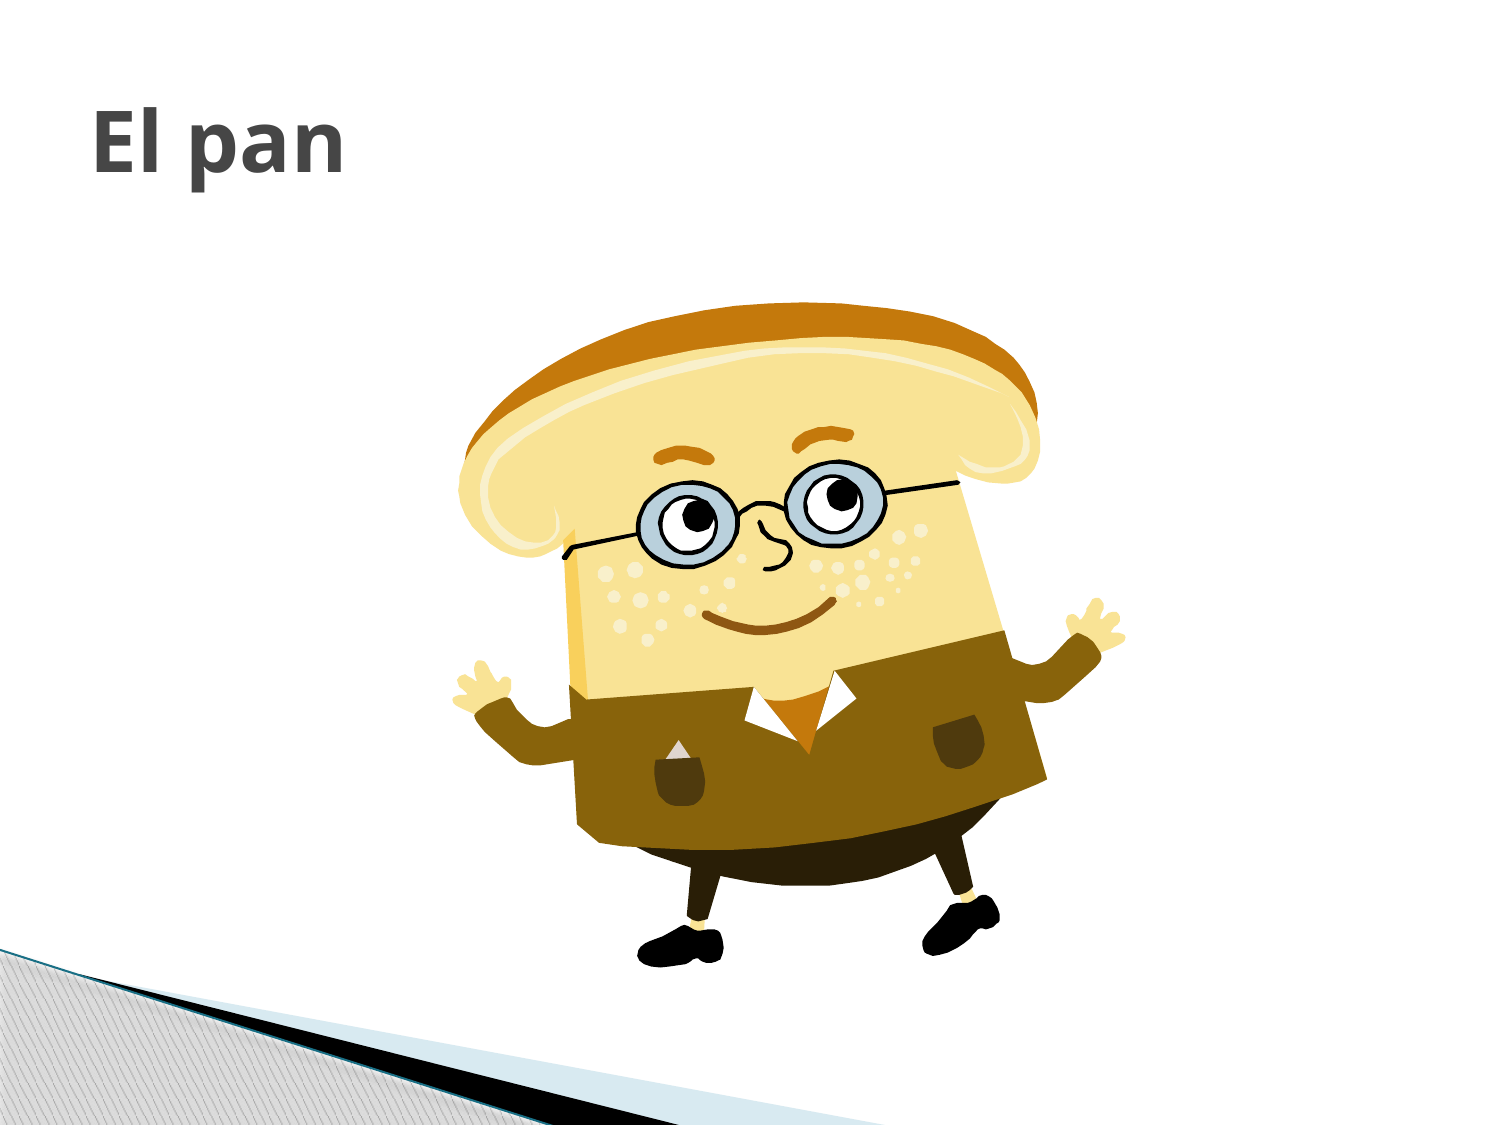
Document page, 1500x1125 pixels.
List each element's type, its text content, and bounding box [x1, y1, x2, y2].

picture [449, 299, 1129, 970]
title El pan [75, 45, 1425, 233]
